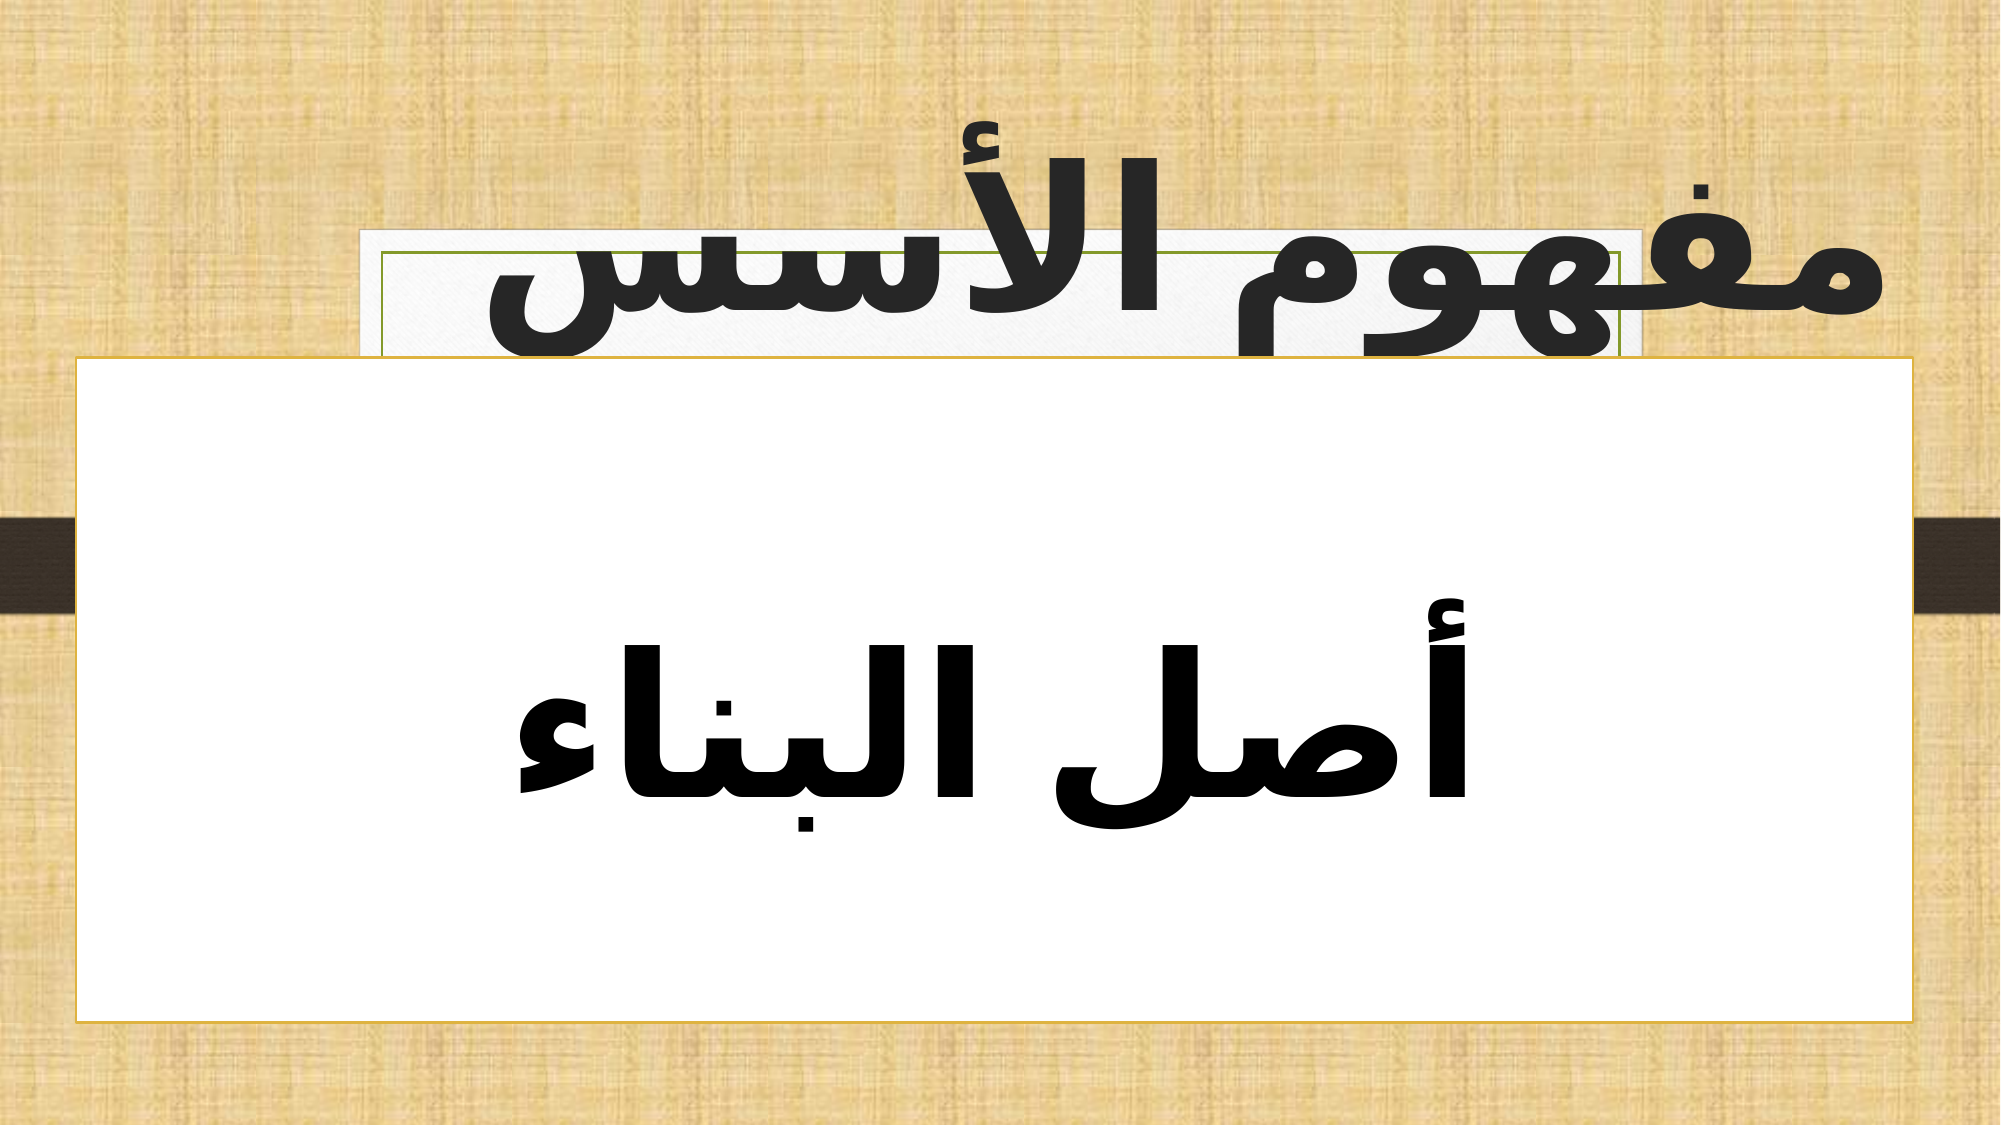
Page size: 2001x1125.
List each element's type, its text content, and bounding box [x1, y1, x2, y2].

picture [0, 0, 2001, 1125]
subtitle أصل البناء [75, 356, 1914, 1024]
title مفهوم الأسس [221, 80, 1913, 356]
